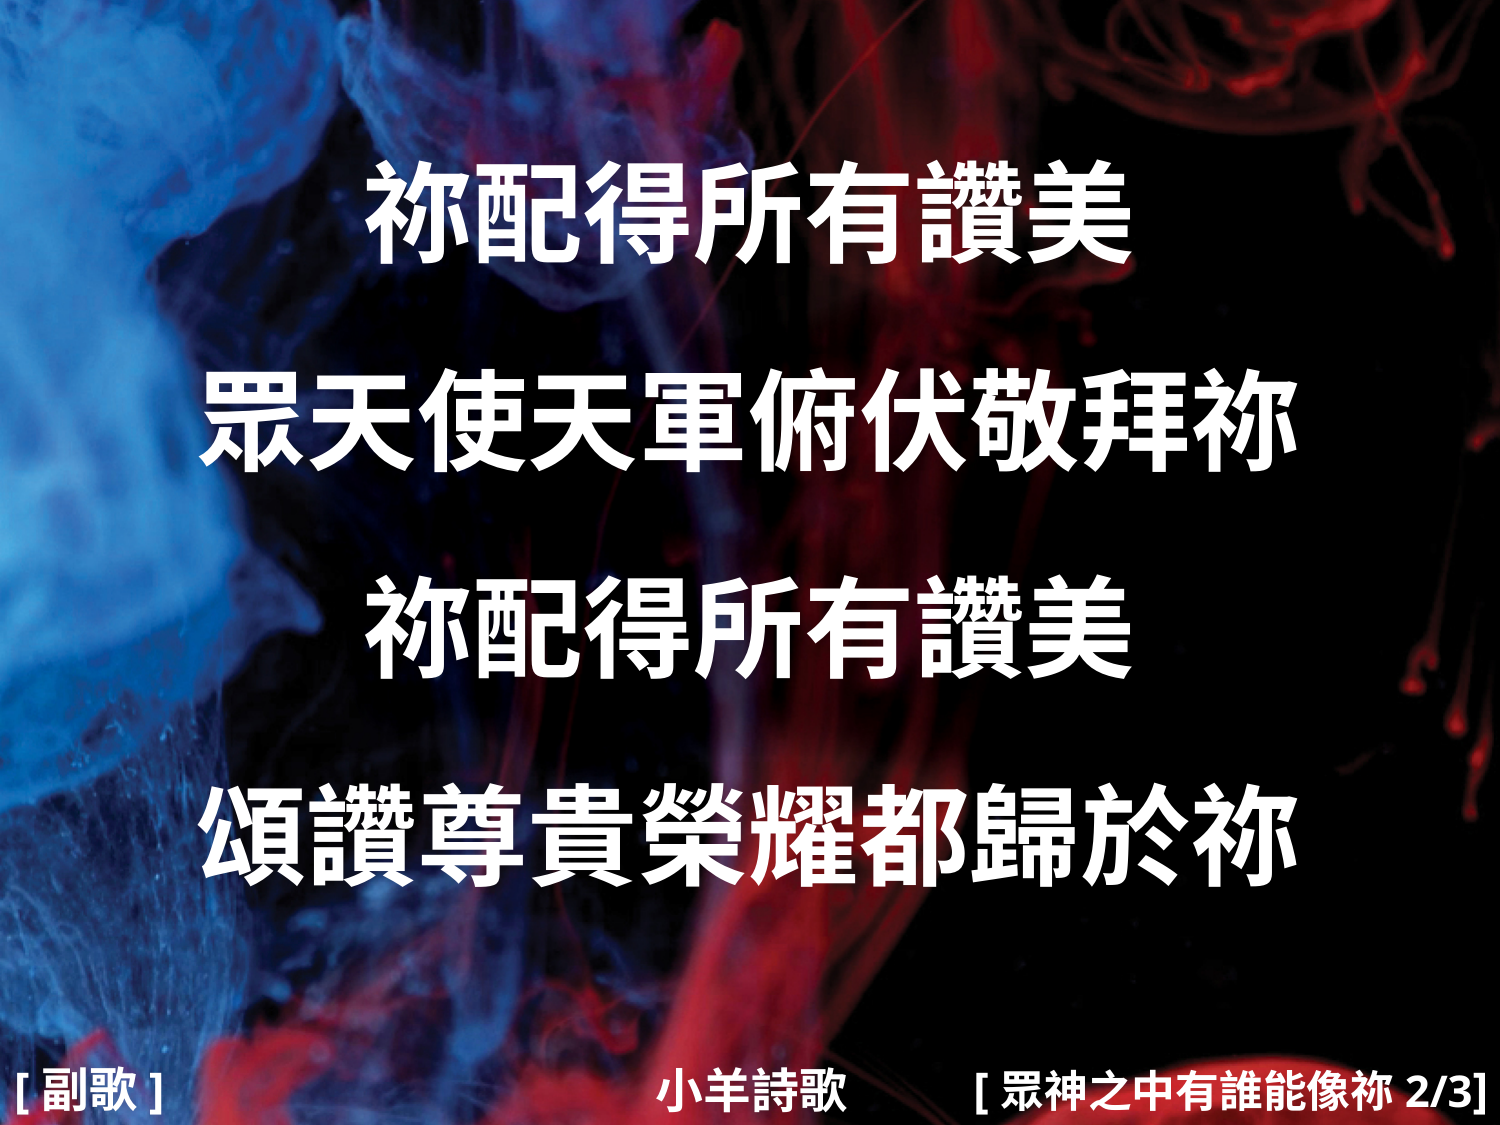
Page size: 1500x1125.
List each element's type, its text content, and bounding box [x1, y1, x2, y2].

text_box [眾神之中有誰能像祢2/3] [927, 1052, 1500, 1125]
text_box 祢配得所有讚美 眾天使天軍俯伏敬拜祢 祢配得所有讚美 頌讚尊貴榮耀都歸於祢 [0, 137, 1499, 931]
subtitle 小羊詩歌 [205, 1053, 927, 1125]
picture [0, 0, 1500, 1053]
text_box [副歌] [0, 1052, 205, 1125]
